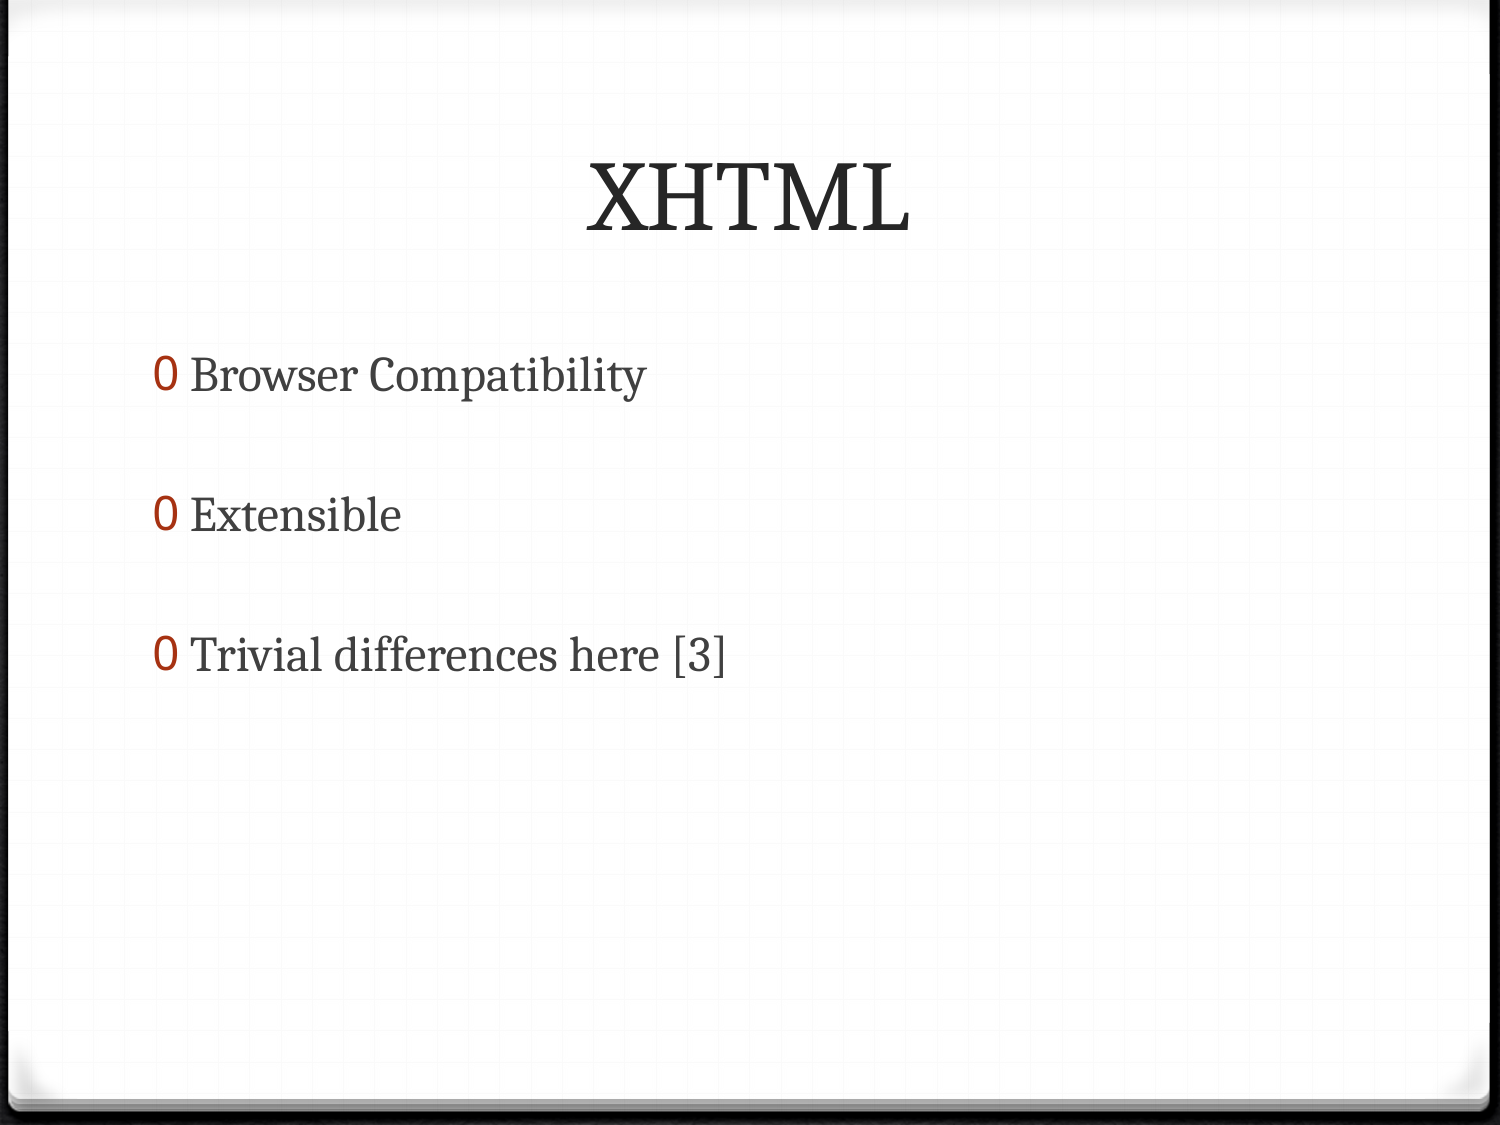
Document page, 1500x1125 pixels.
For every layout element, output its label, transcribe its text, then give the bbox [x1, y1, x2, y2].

picture [0, 0, 1500, 1125]
list Browser Compatibility Extensible Trivial differences here [3] [137, 334, 1363, 983]
title XHTML [90, 71, 1410, 309]
